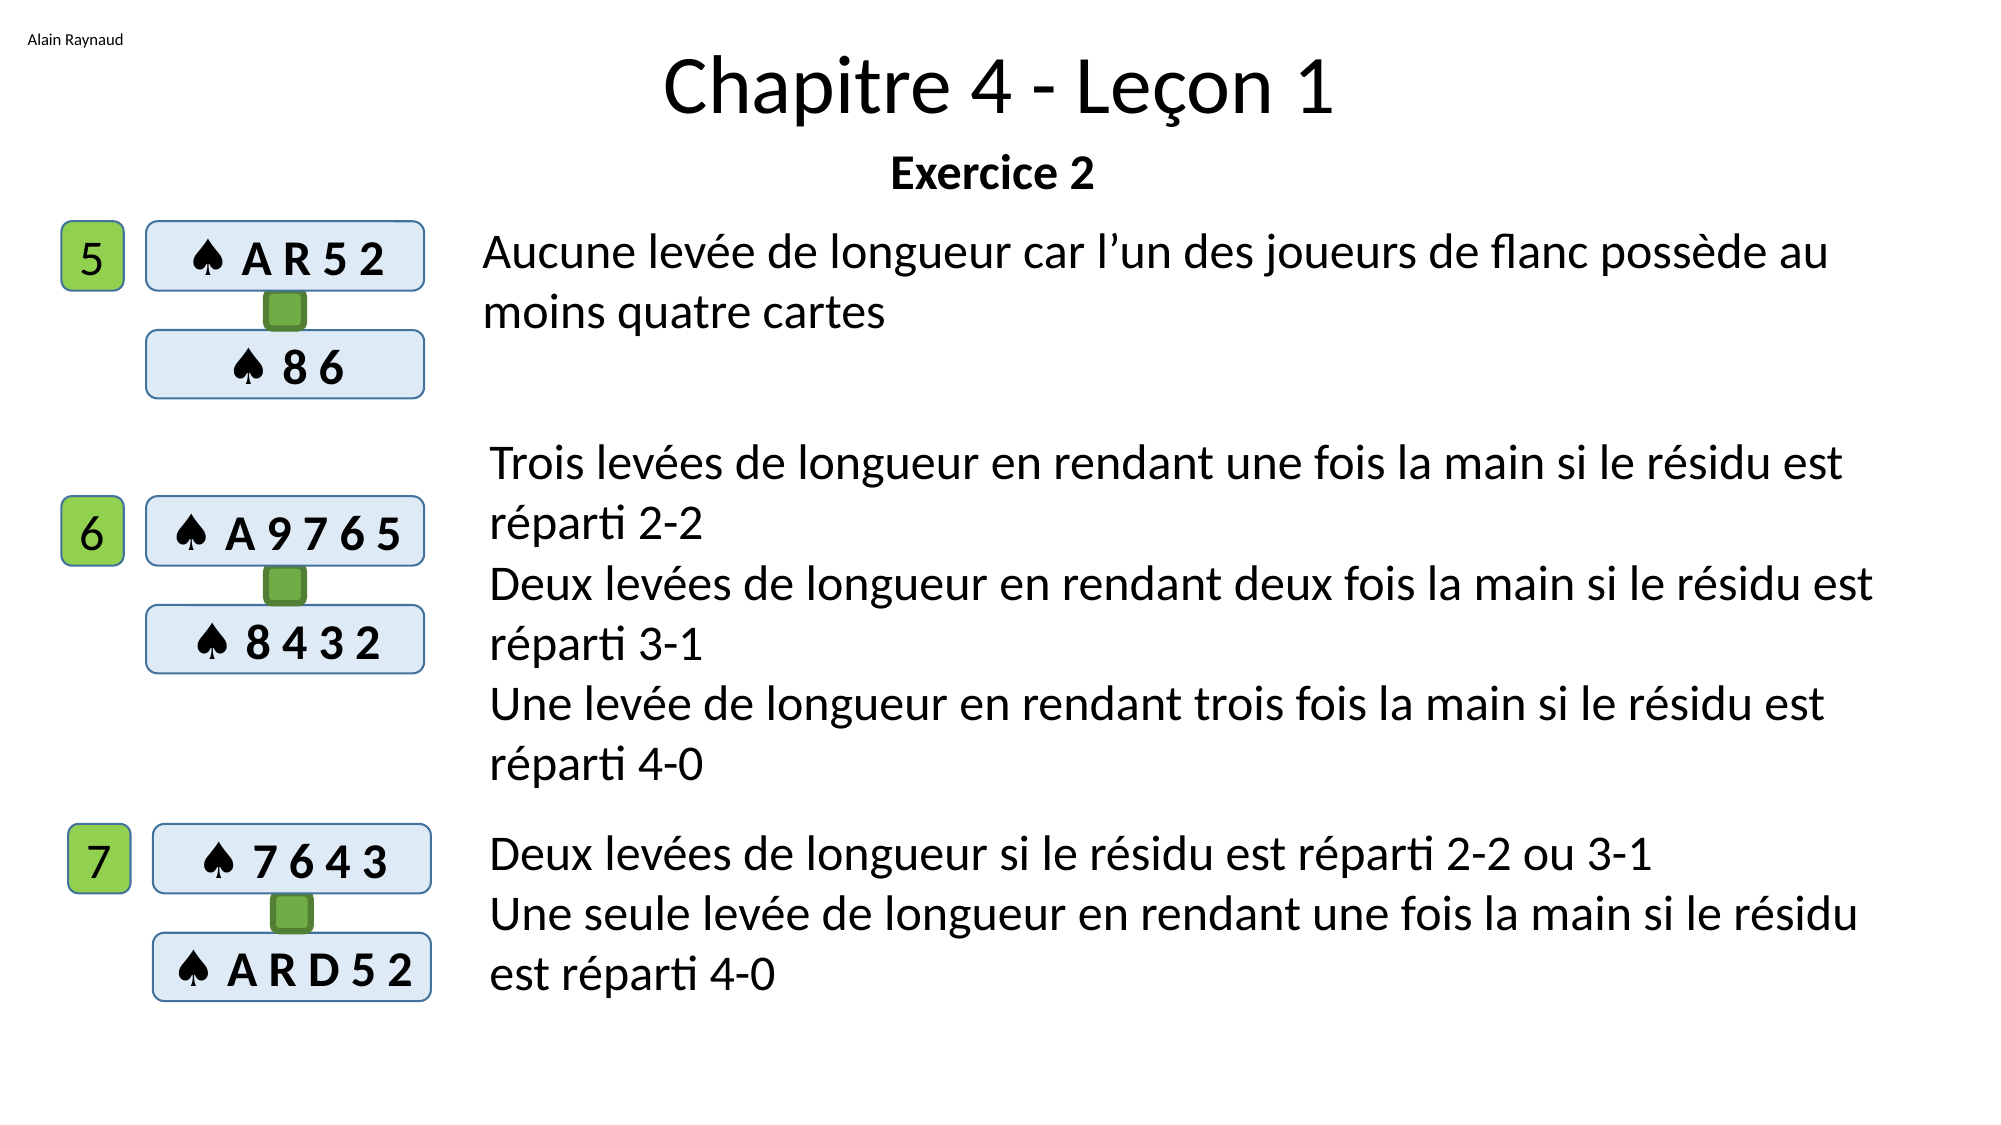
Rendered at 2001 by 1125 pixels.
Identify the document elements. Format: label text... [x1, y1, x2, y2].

text_box Trois levées de longueur en rendant une fois la main si le résidu est réparti 2-2 Deux levées de longueur en rendant deux fois la main si le résidu est réparti 3-1 Une levée de longueur en rendant trois fois la main si le résidu est réparti 4-0 [474, 422, 1932, 798]
text_box Alain Raynaud [12, 21, 147, 57]
text_box 6 [60, 495, 125, 567]
text_box Aucune levée de longueur car l’un des joueurs de flanc possède au moins quatre cartes [467, 210, 1925, 346]
text_box Deux levées de longueur si le résidu est réparti 2-2 ou 3-1 Une seule levée de longueur en rendant une fois la main si le résidu est réparti 4-0 [474, 813, 1932, 1009]
text_box 5 [60, 220, 125, 292]
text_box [146, 221, 425, 399]
subtitle Exercice 2 [37, 139, 1948, 1088]
text_box 7 [67, 822, 132, 895]
title Chapitre 4 - Leçon 1 [249, 38, 1750, 139]
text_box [146, 496, 425, 674]
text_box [152, 823, 431, 1002]
